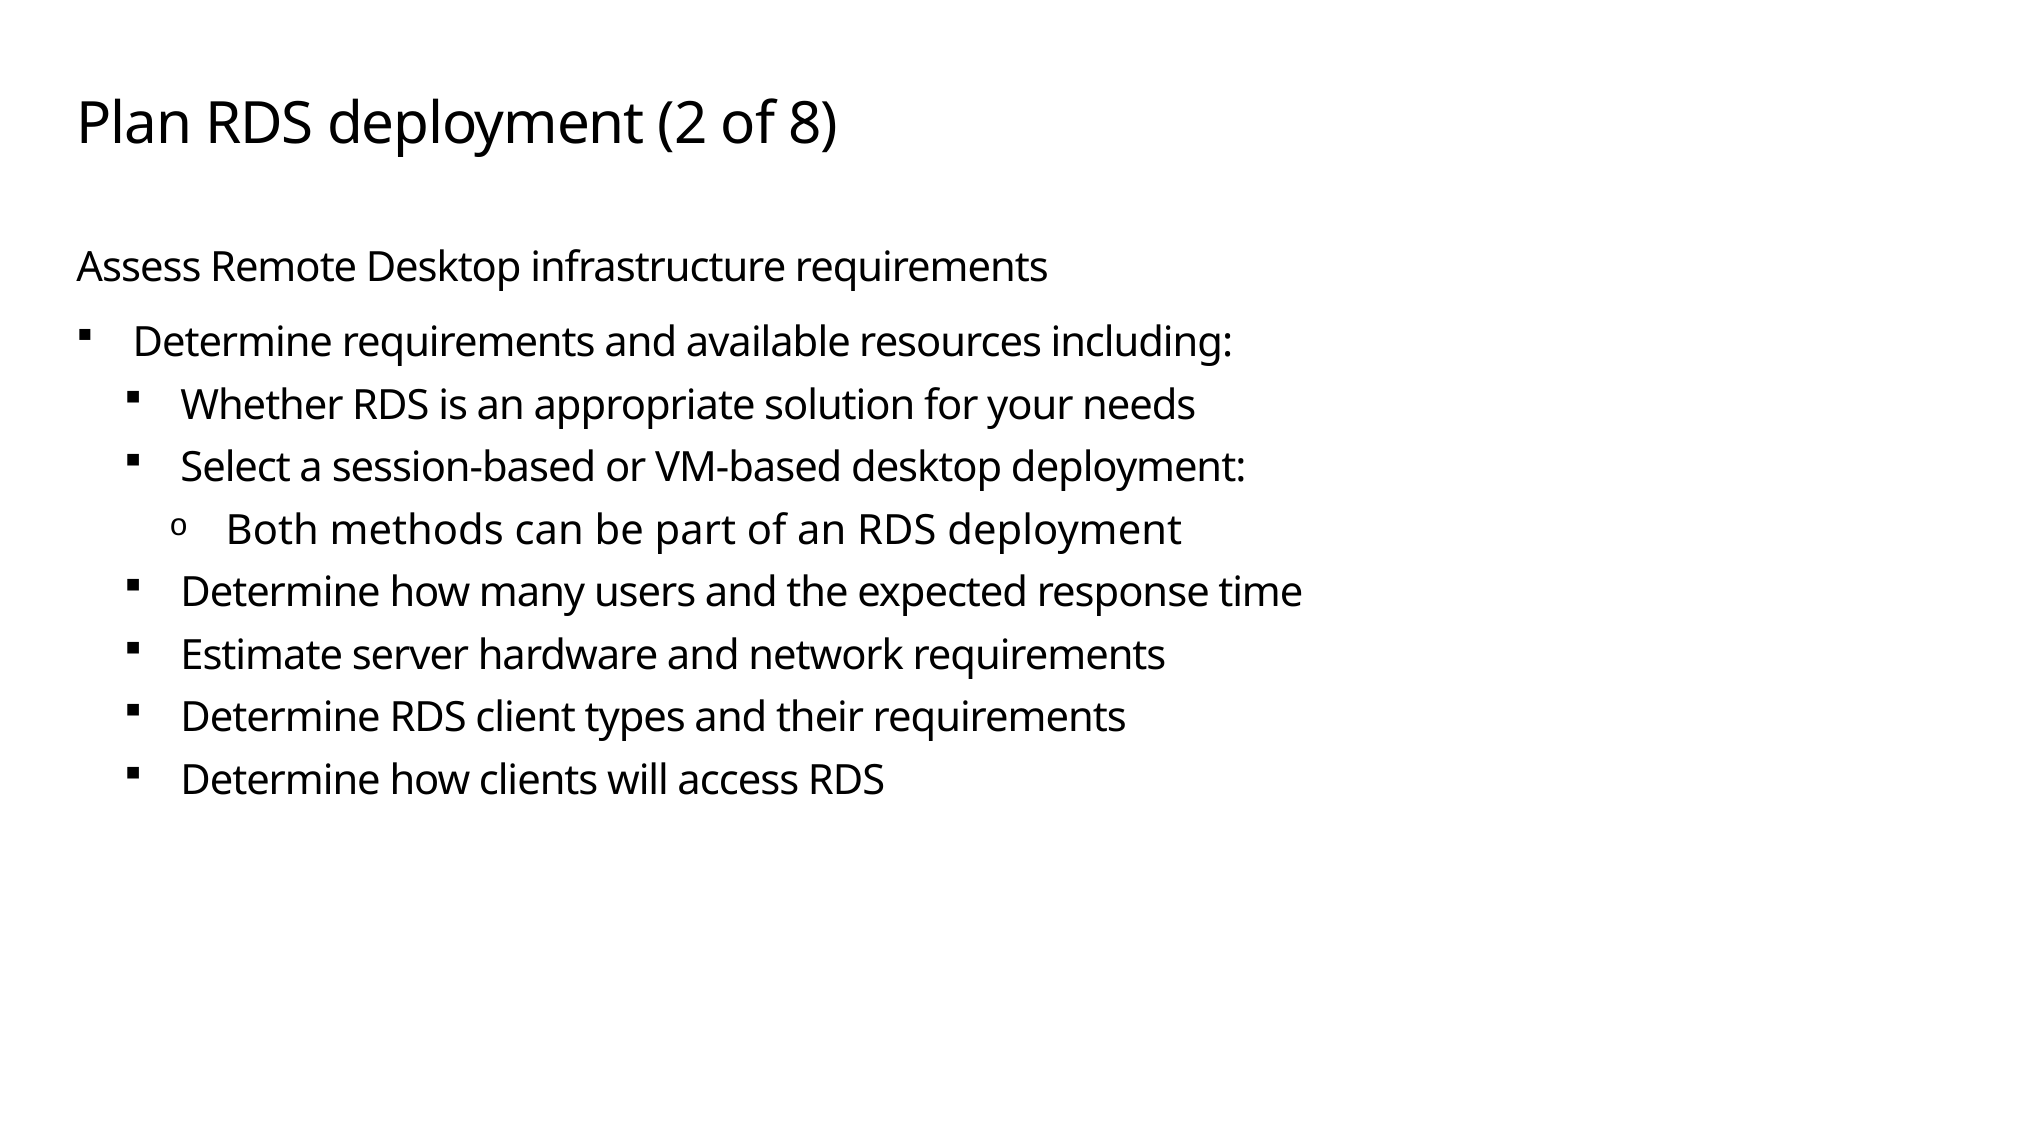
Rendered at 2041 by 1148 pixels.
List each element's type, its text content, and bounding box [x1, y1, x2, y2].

list Assess Remote Desktop infrastructure requirements Determine requirements and available resources including: Whether RDS is an appropriate solution for your needs Select a session-based or VM-based desktop deployment: Both methods can be part of an RDS deployment Determine how many users and the expected response time Estimate server hardware and network requirements Determine RDS client types and their requirements Determine how clients will access RDS [76, 240, 1968, 1074]
title Plan RDS deployment (2 of 8) [76, 93, 1968, 161]
